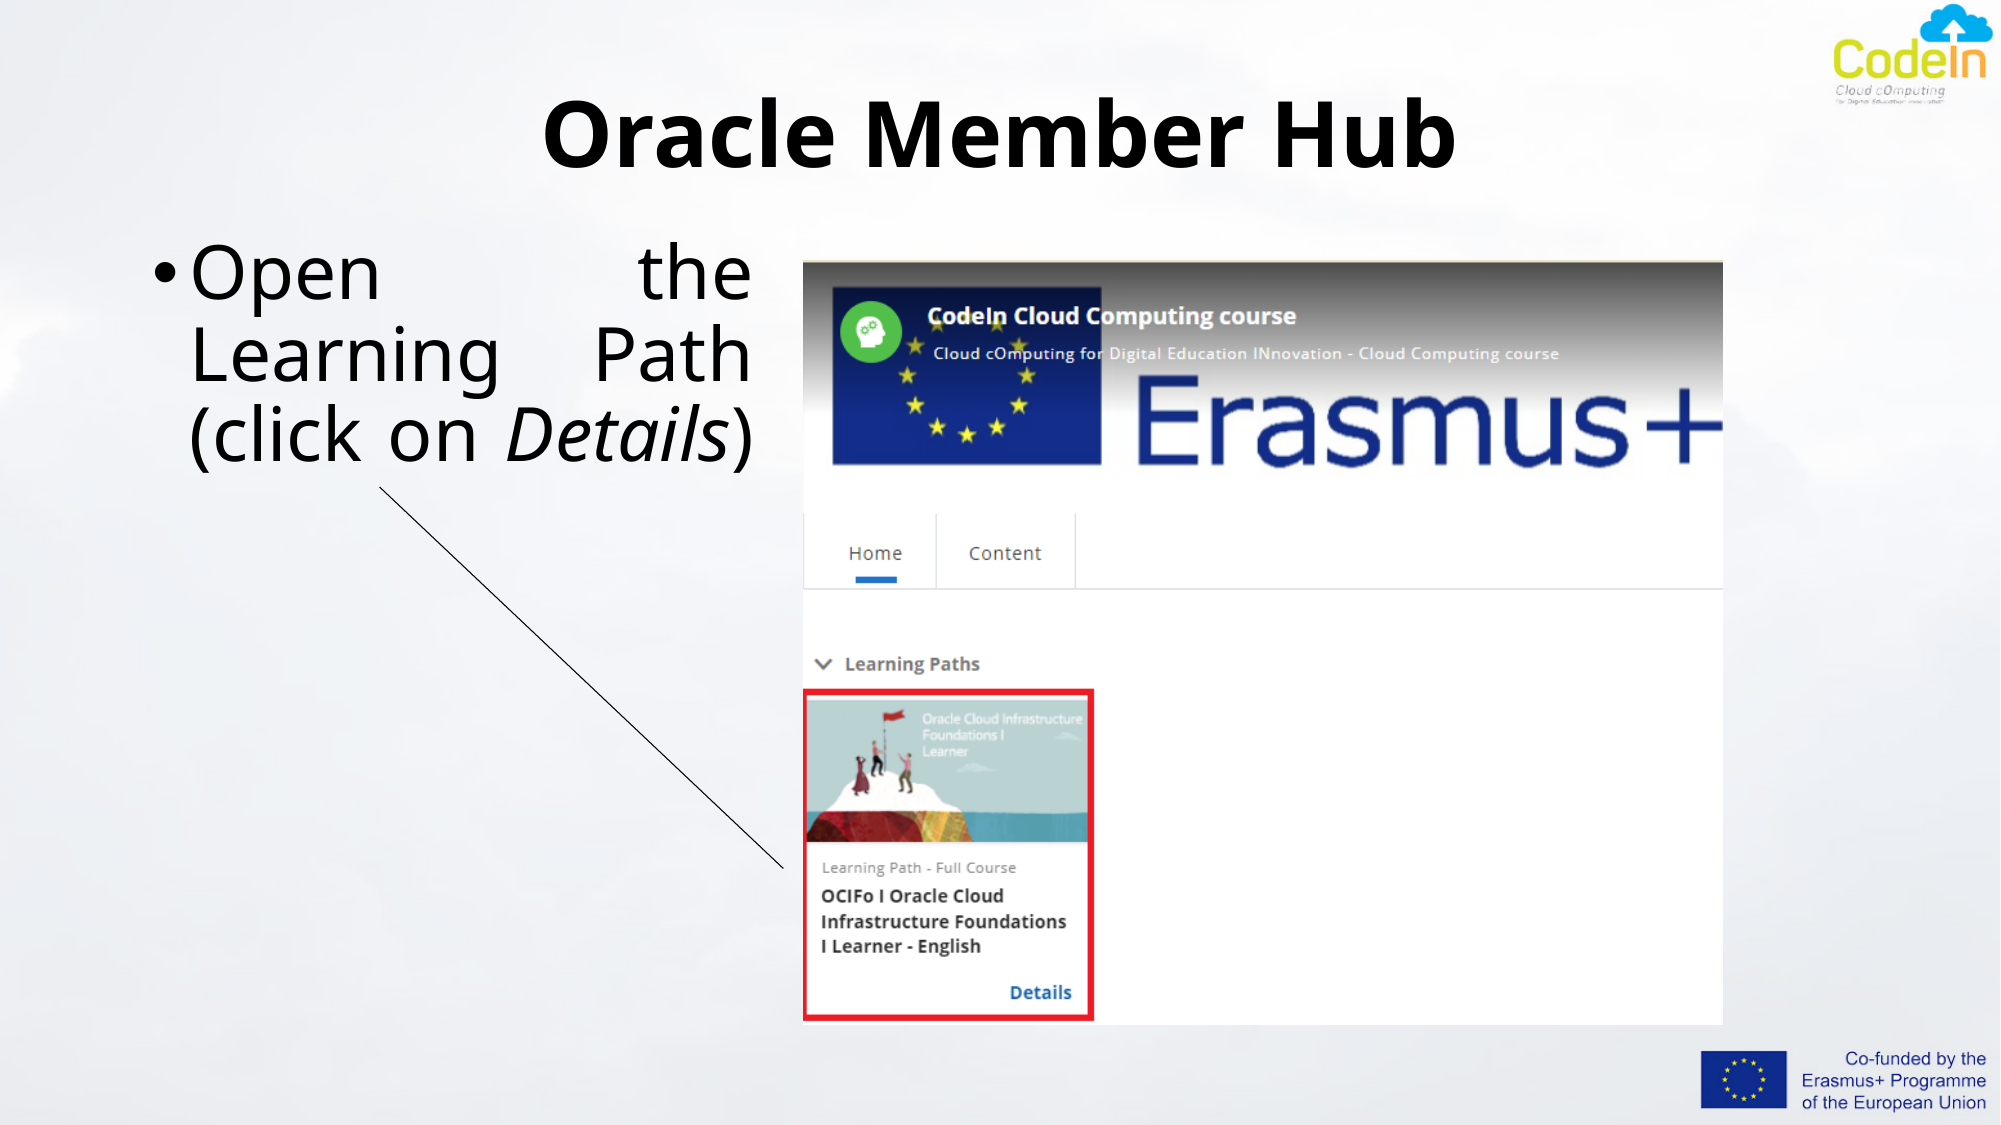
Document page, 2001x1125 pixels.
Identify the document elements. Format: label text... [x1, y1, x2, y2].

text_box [379, 486, 784, 869]
list Open the Learning Path (click on Details) [137, 227, 769, 1095]
picture [0, 0, 2001, 1125]
title Oracle Member Hub [137, 28, 1863, 247]
